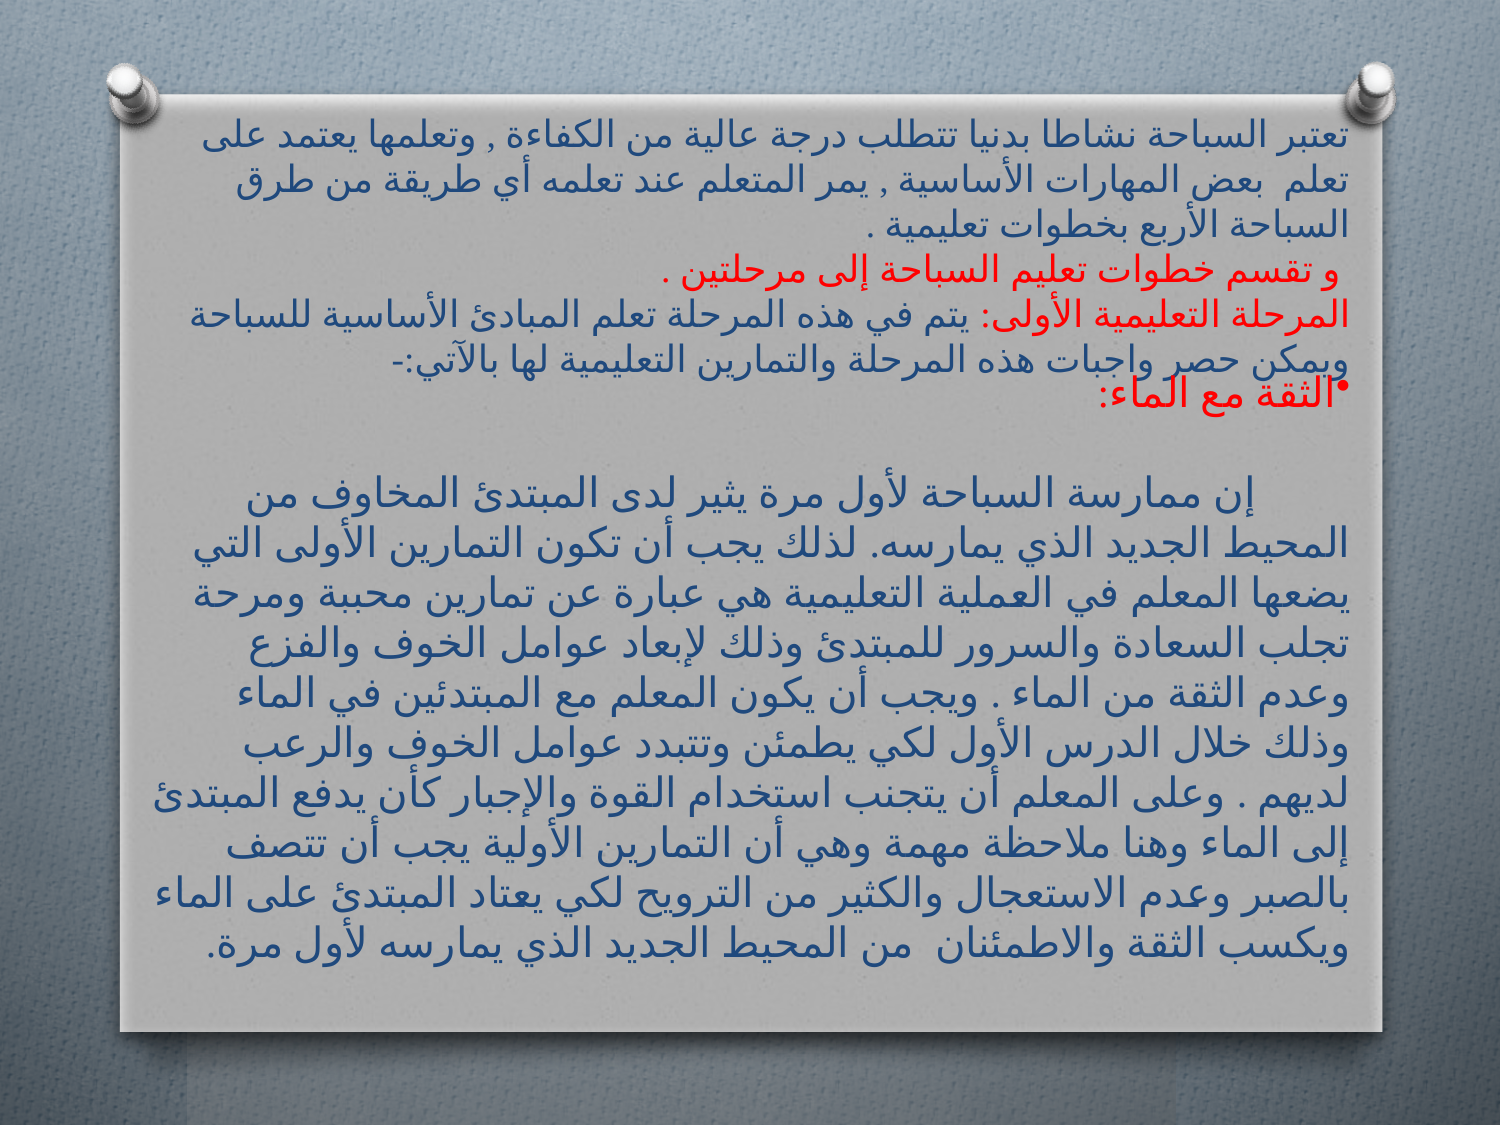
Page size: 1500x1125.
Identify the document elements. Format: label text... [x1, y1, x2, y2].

picture [75, 29, 198, 142]
text_box الثقة مع الماء: إن ممارسة السباحة لأول مرة يثير لدى المبتدئ المخاوف من المحيط الجديد الذي يمارسه. لذلك يجب أن تكون التمارين الأولى التي يضعها المعلم في العملية التعليمية هي عبارة عن تمارين محببة ومرحة تجلب السعادة والسرور للمبتدئ وذلك لإبعاد عوامل الخوف والفزع وعدم الثقة من الماء . ويجب أن يكون المعلم مع المبتدئين في الماء وذلك خلال الدرس الأول لكي يطمئن وتتبدد عوامل الخوف والرعب لديهم . وعلى المعلم أن يتجنب استخدام القوة والإجبار كأن يدفع المبتدئ إلى الماء وهنا ملاحظة مهمة وهي أن التمارين الأولية يجب أن تتصف بالصبر وعدم الاستعجال والكثير من الترويح لكي يعتاد المبتدئ على الماء ويكسب الثقة والاطمئنان من المحيط الجديد الذي يمارسه لأول مرة. [135, 357, 1366, 974]
text_box تعتبر السباحة نشاطا بدنيا تتطلب درجة عالية من الكفاءة , وتعلمها يعتمد على تعلم بعض المهارات الأساسية , يمر المتعلم عند تعلمه أي طريقة من طرق السباحة الأربع بخطوات تعليمية . و تقسم خطوات تعليم السباحة إلى مرحلتين . المرحلة التعليمية الأولى: يتم في هذه المرحلة تعلم المبادئ الأساسية للسباحة ويمكن حصر واجبات هذه المرحلة والتمارين التعليمية لها بالآتي:- [135, 102, 1366, 357]
picture [1317, 35, 1439, 150]
